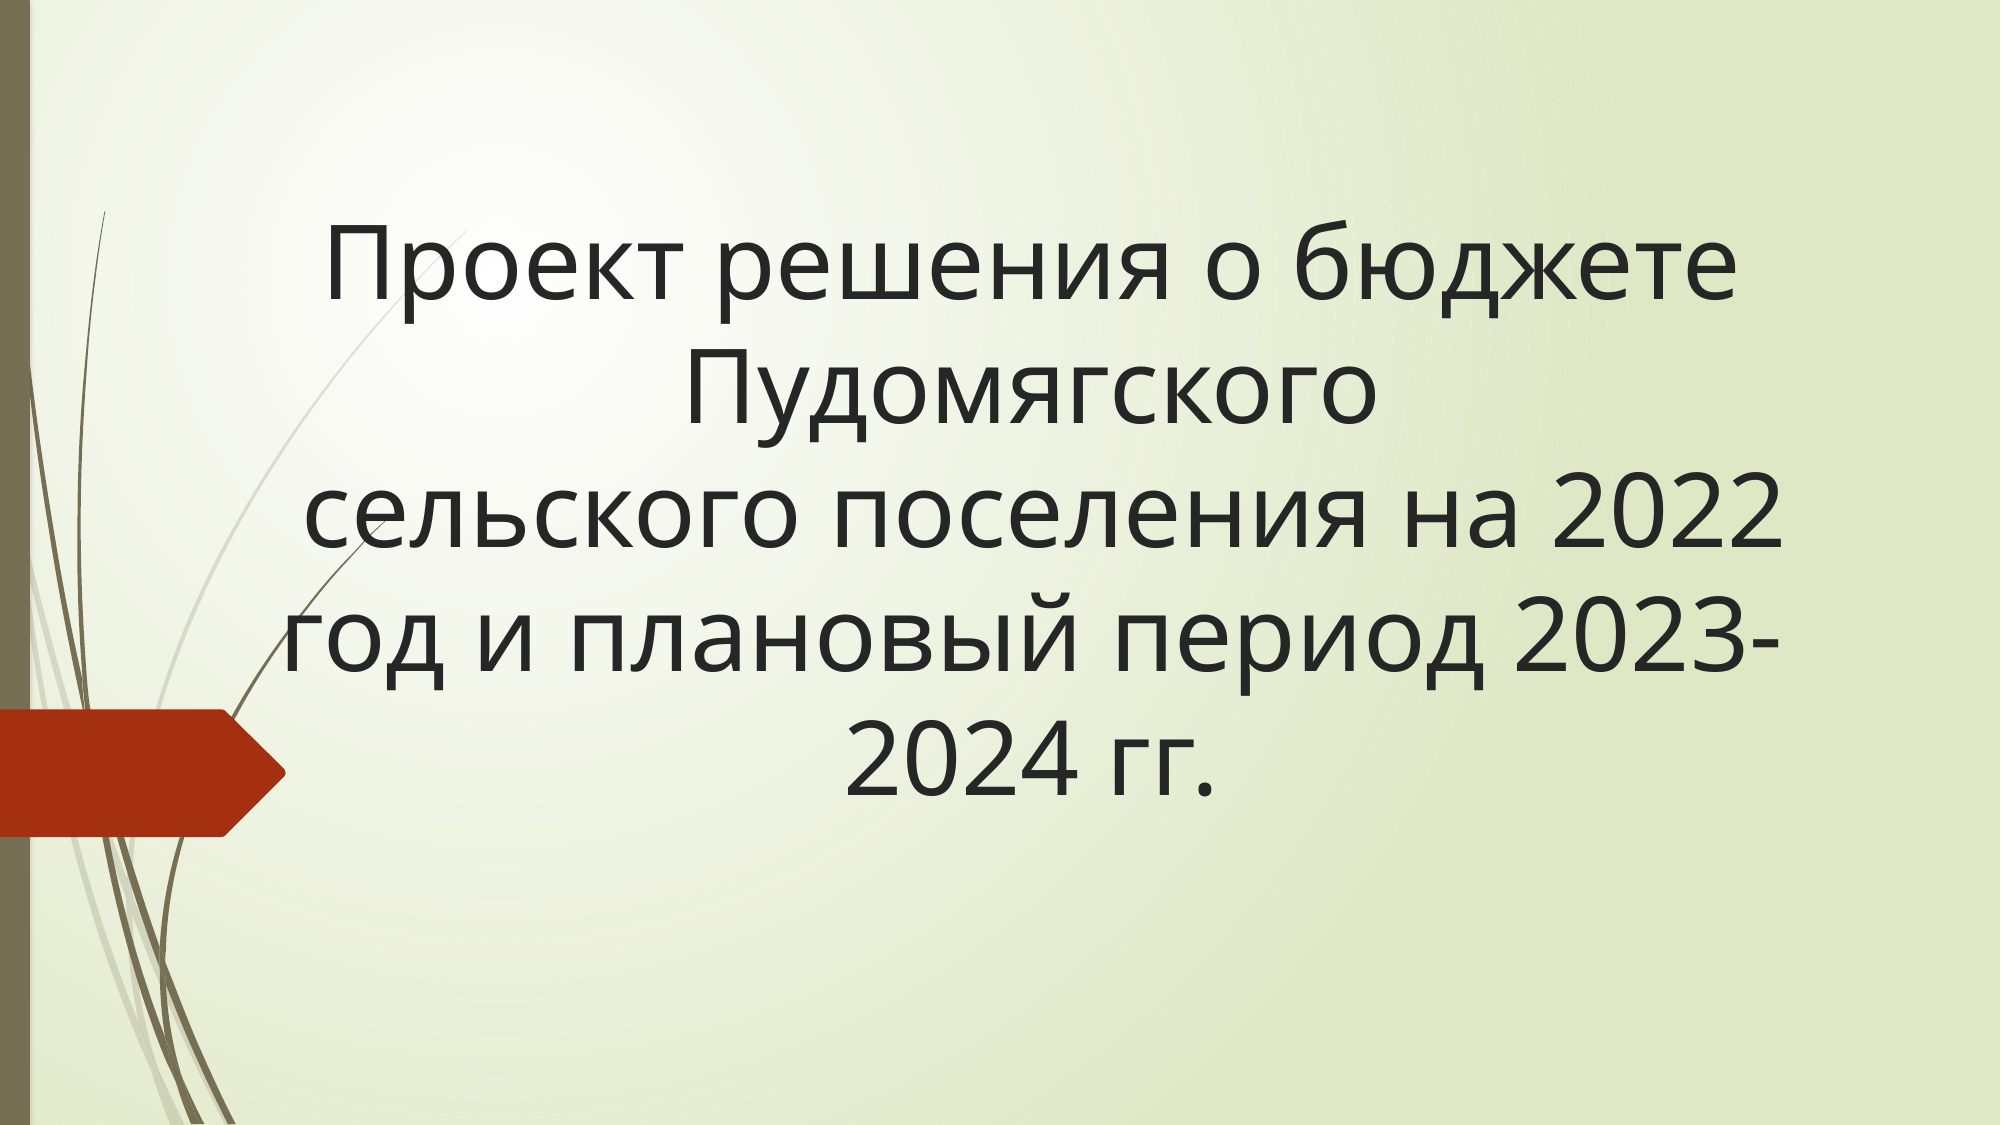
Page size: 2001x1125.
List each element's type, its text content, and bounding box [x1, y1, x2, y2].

title Проект решения о бюджете Пудомягского сельского поселения на 2022 год и плановый период 2023-2024 гг. [249, 184, 1813, 825]
